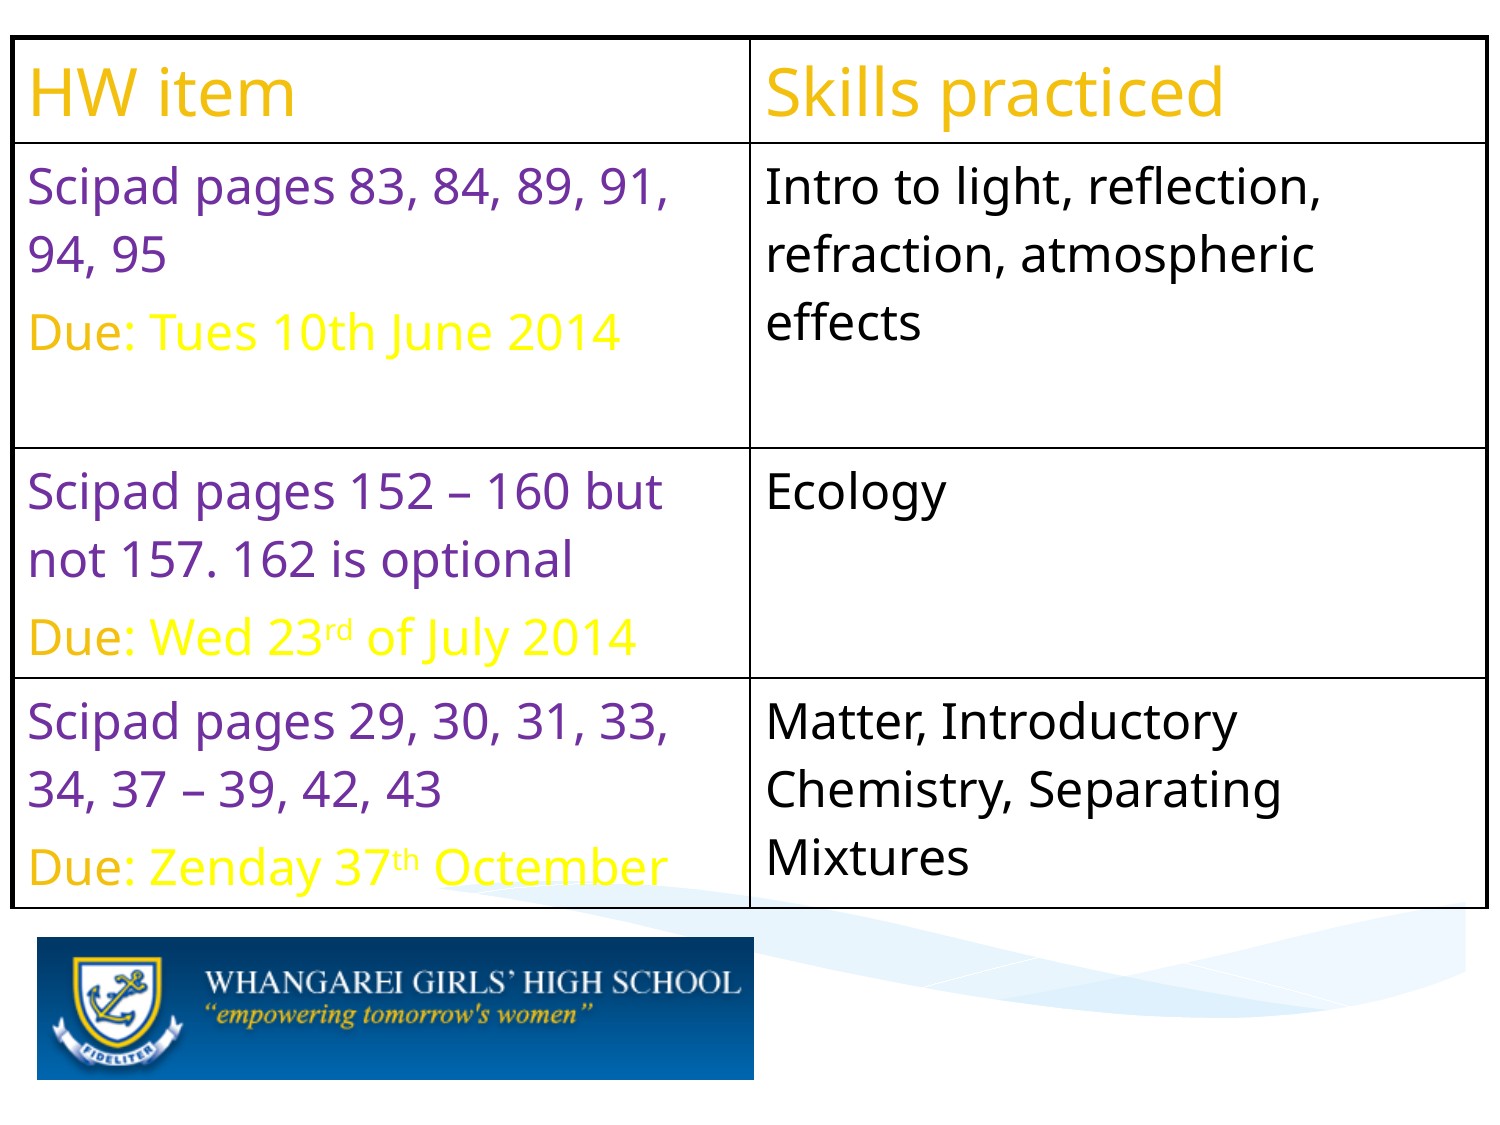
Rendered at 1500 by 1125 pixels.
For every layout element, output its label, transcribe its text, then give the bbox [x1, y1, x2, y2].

table_cell Scipad pages 152 – 160 but not 157. 162 is optional Due: Wed 23rd of July 2014 [15, 449, 749, 677]
table_cell Scipad pages 29, 30, 31, 33, 34, 37 – 39, 42, 43 Due: Zenday 37th Octember [15, 679, 749, 907]
picture [37, 937, 754, 1080]
table_header HW item [15, 40, 749, 142]
table_cell Matter, Introductory Chemistry, Separating Mixtures [751, 679, 1485, 907]
table_cell Ecology [751, 449, 1485, 677]
table_header Skills practiced [751, 40, 1485, 142]
table_cell Intro to light, reflection, refraction, atmospheric effects [751, 144, 1485, 447]
table_cell Scipad pages 83, 84, 89, 91, 94, 95 Due: Tues 10th June 2014 [15, 144, 749, 447]
